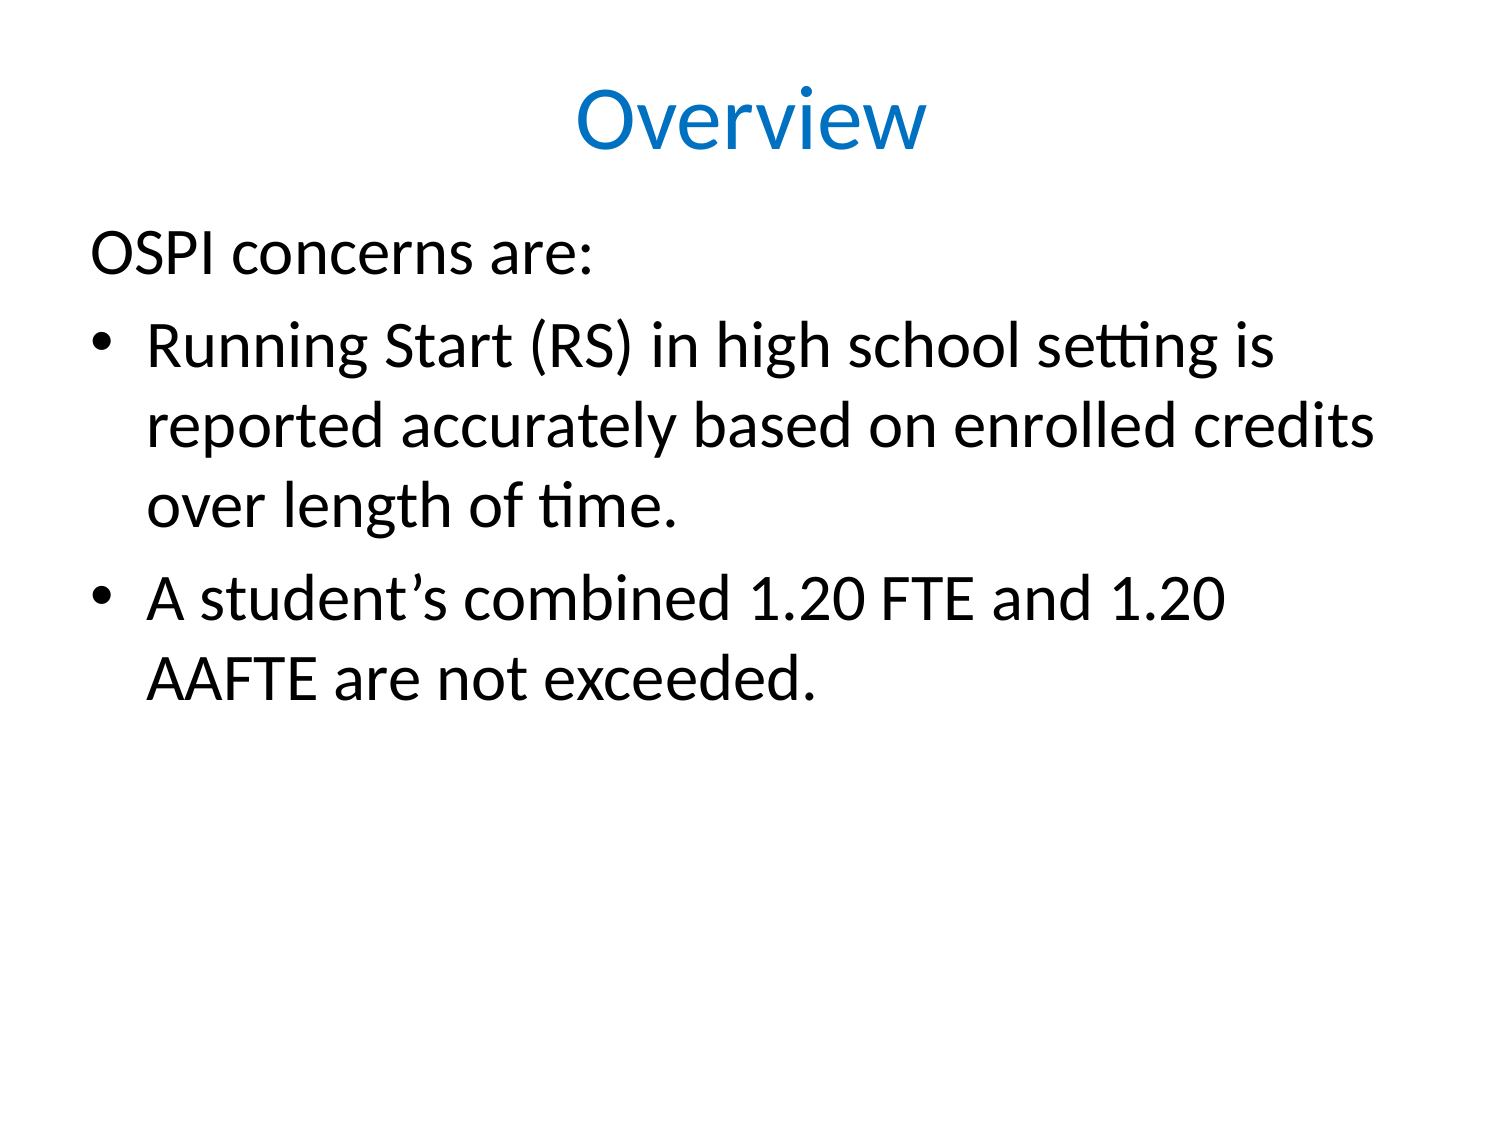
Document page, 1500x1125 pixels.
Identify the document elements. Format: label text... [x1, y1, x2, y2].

list OSPI concerns are: Running Start (RS) in high school setting is reported accurately based on enrolled credits over length of time. A student’s combined 1.20 FTE and 1.20 AAFTE are not exceeded. [75, 200, 1425, 943]
title Overview [87, 50, 1438, 175]
